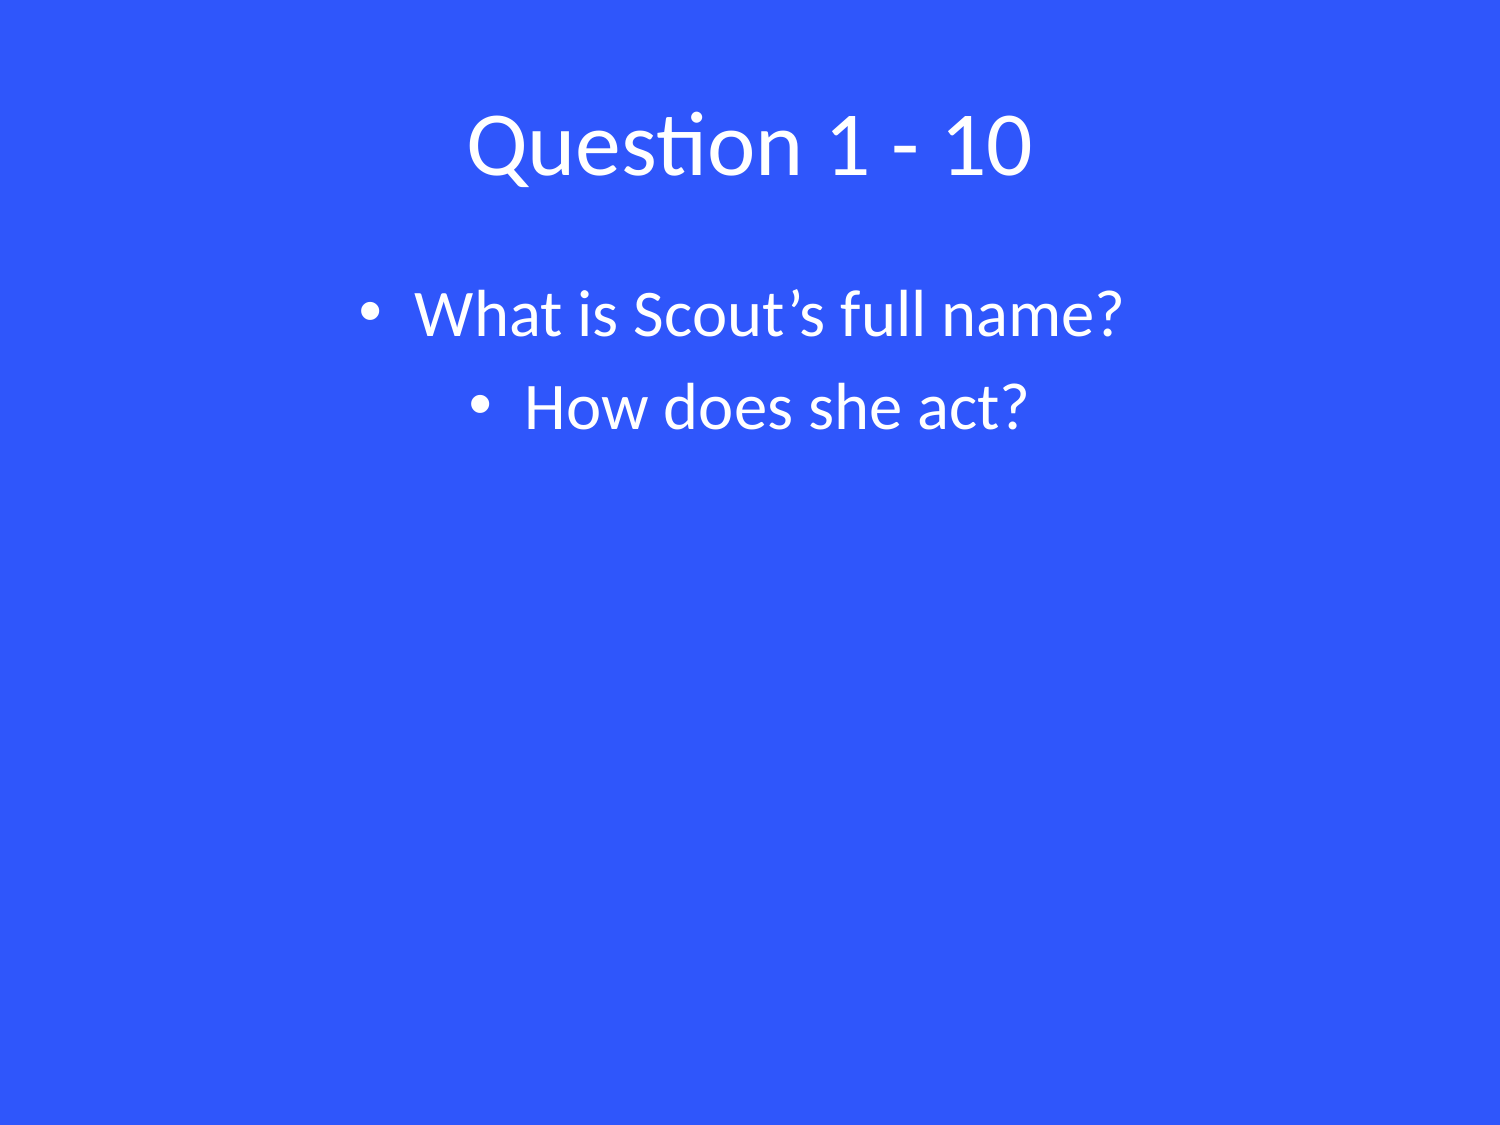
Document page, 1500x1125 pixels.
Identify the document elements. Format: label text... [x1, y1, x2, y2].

list What is Scout’s full name? How does she act? [74, 262, 1426, 1006]
title Question 1 - 10 [74, 44, 1426, 233]
